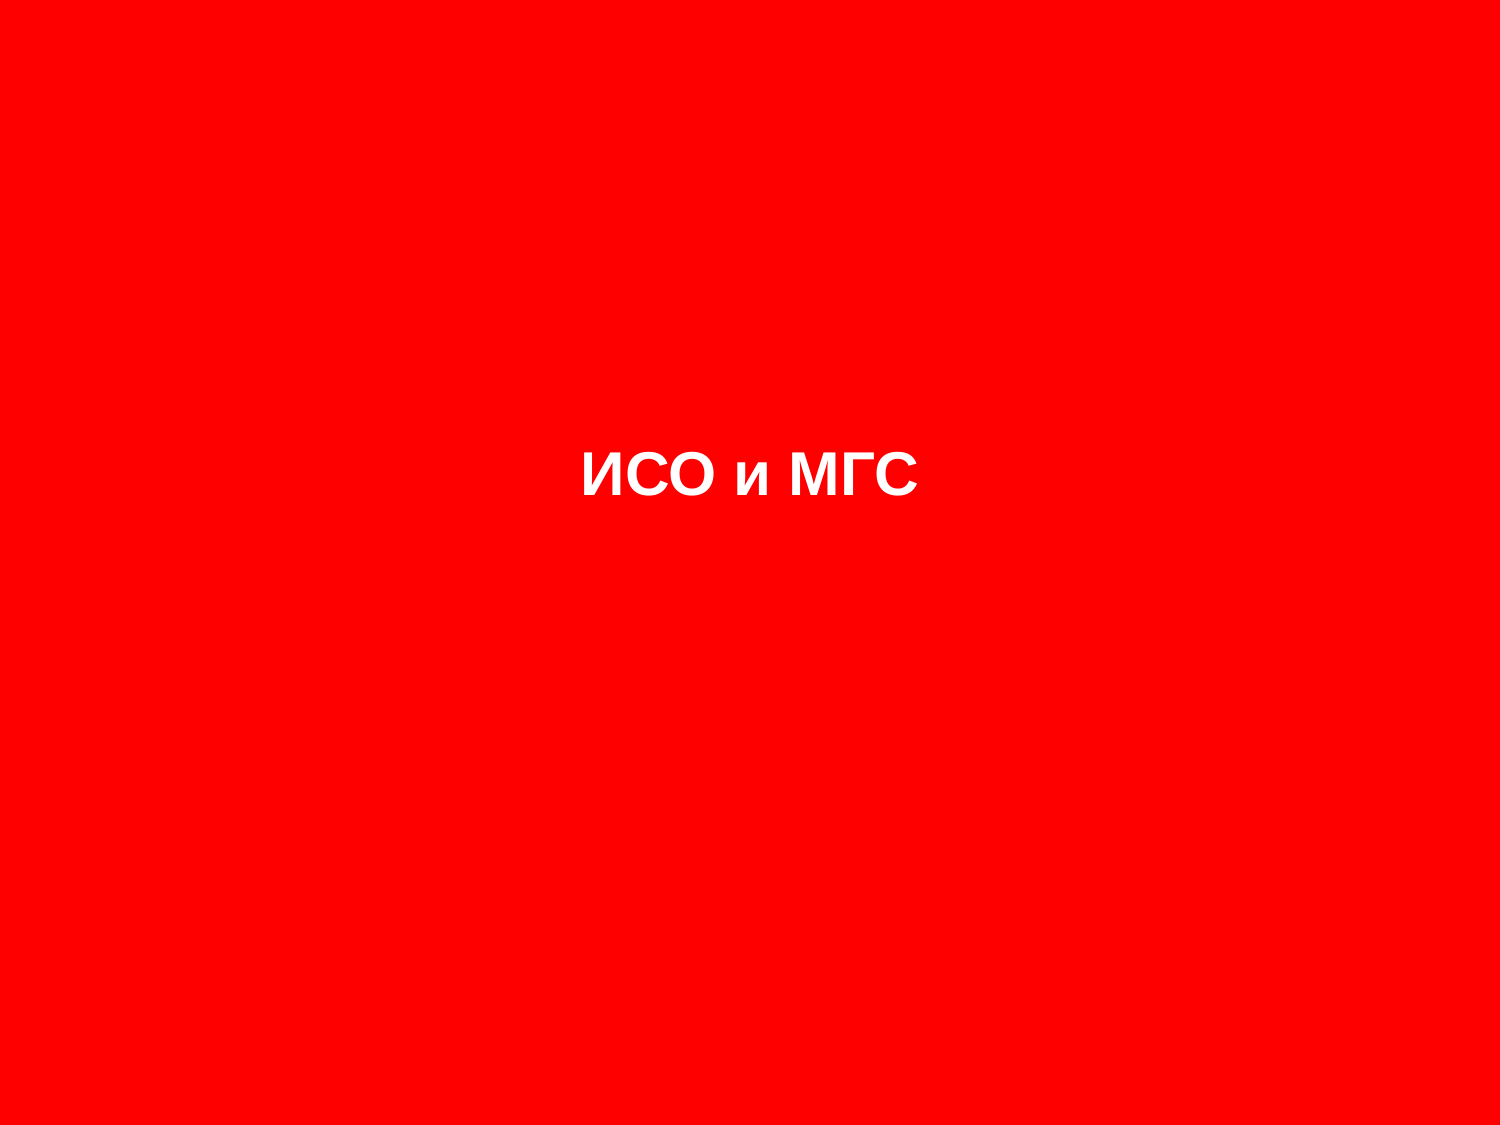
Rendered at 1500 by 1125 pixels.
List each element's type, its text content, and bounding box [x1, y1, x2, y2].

title ИСО и МГС [93, 375, 1407, 517]
